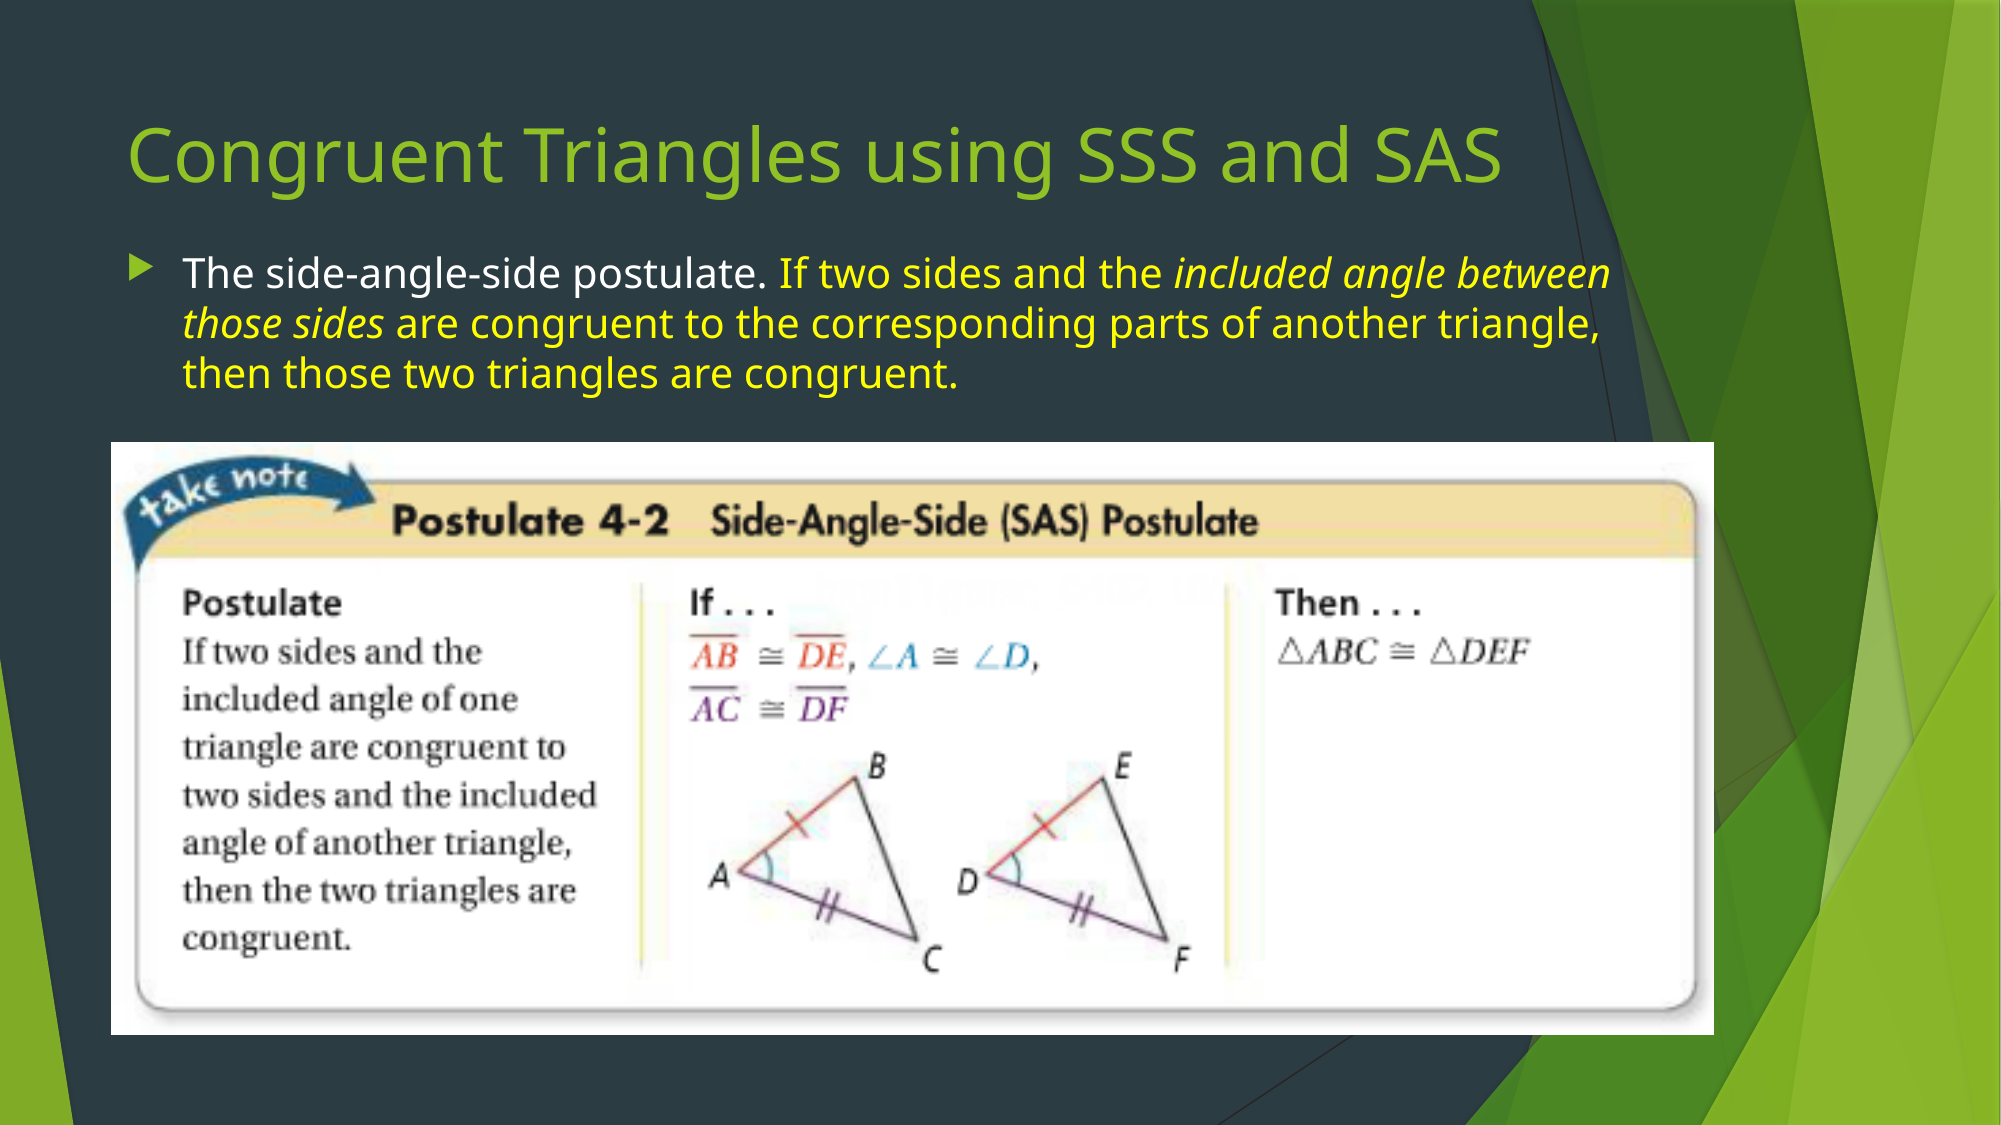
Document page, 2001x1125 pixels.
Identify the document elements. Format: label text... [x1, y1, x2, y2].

title Congruent Triangles using SSS and SAS [111, 99, 1522, 238]
list The side-angle-side postulate. If two sides and the included angle between those sides are congruent to the corresponding parts of another triangle, then those two triangles are congruent. [111, 238, 1658, 440]
picture [110, 442, 1714, 1036]
